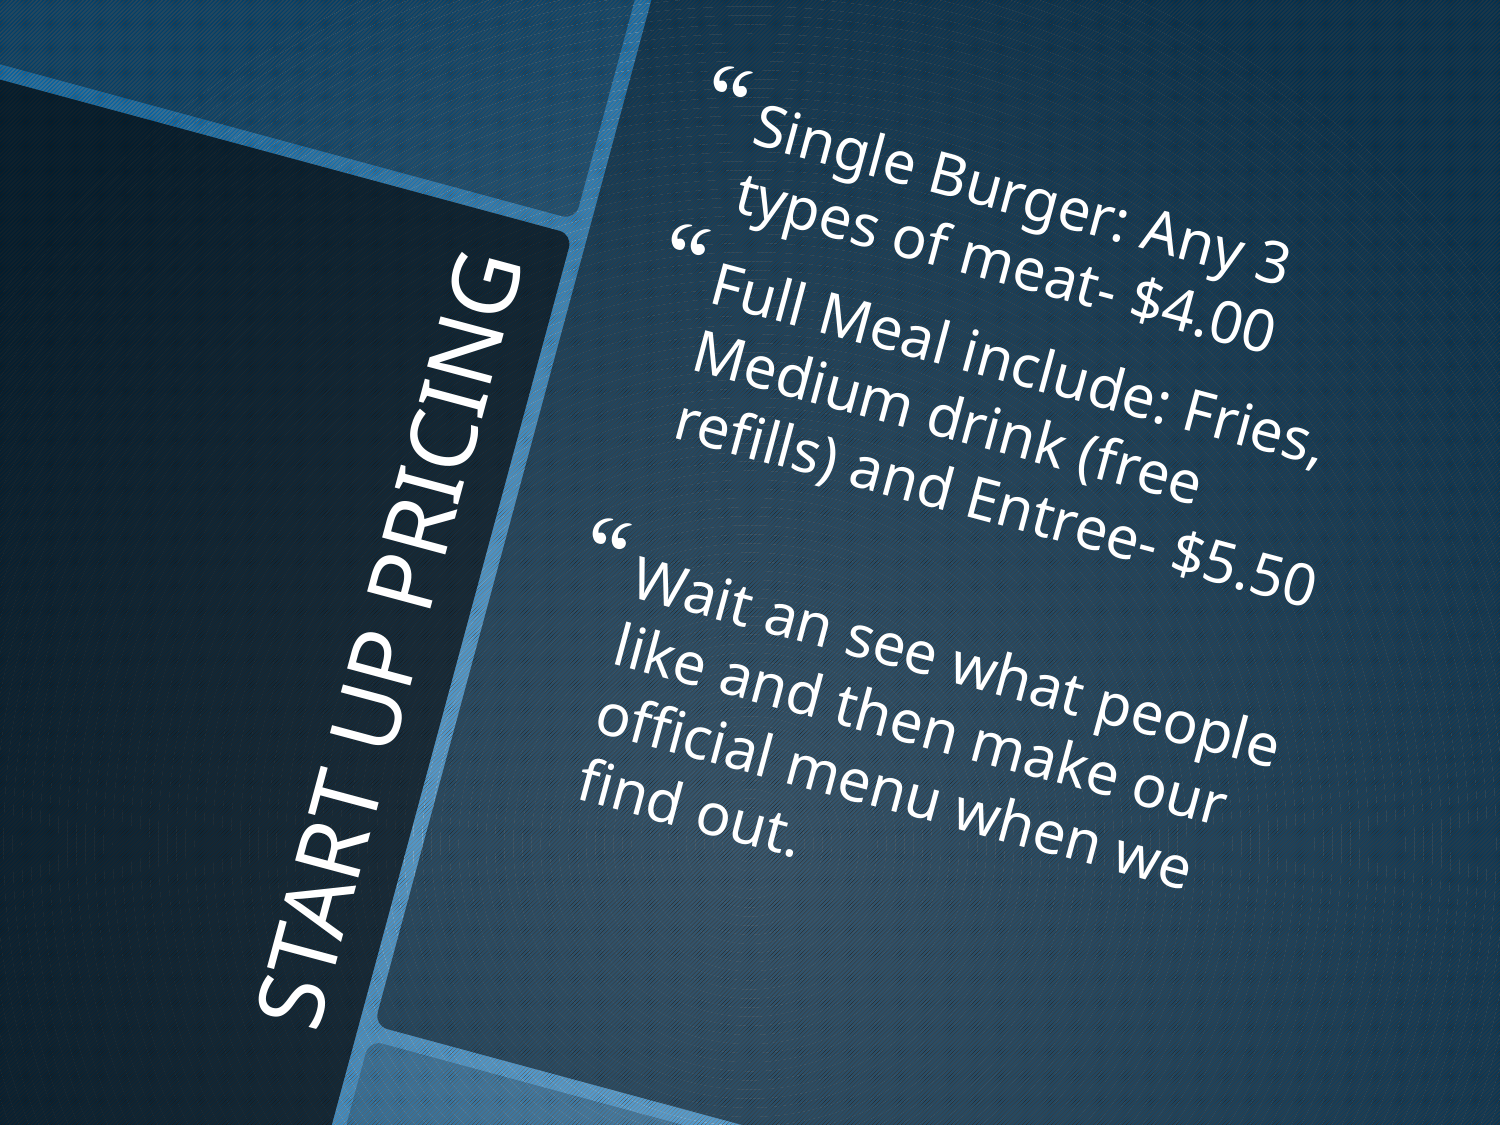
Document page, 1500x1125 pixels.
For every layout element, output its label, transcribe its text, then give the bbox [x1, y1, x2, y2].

title START UP PRICING [69, 181, 554, 1056]
list Single Burger: Any 3 types of meat- $4.00 Full Meal include: Fries, Medium drink (free refills) and Entree- $5.50 Wait an see what people like and then make our official menu when we find out. [475, 72, 1430, 1076]
